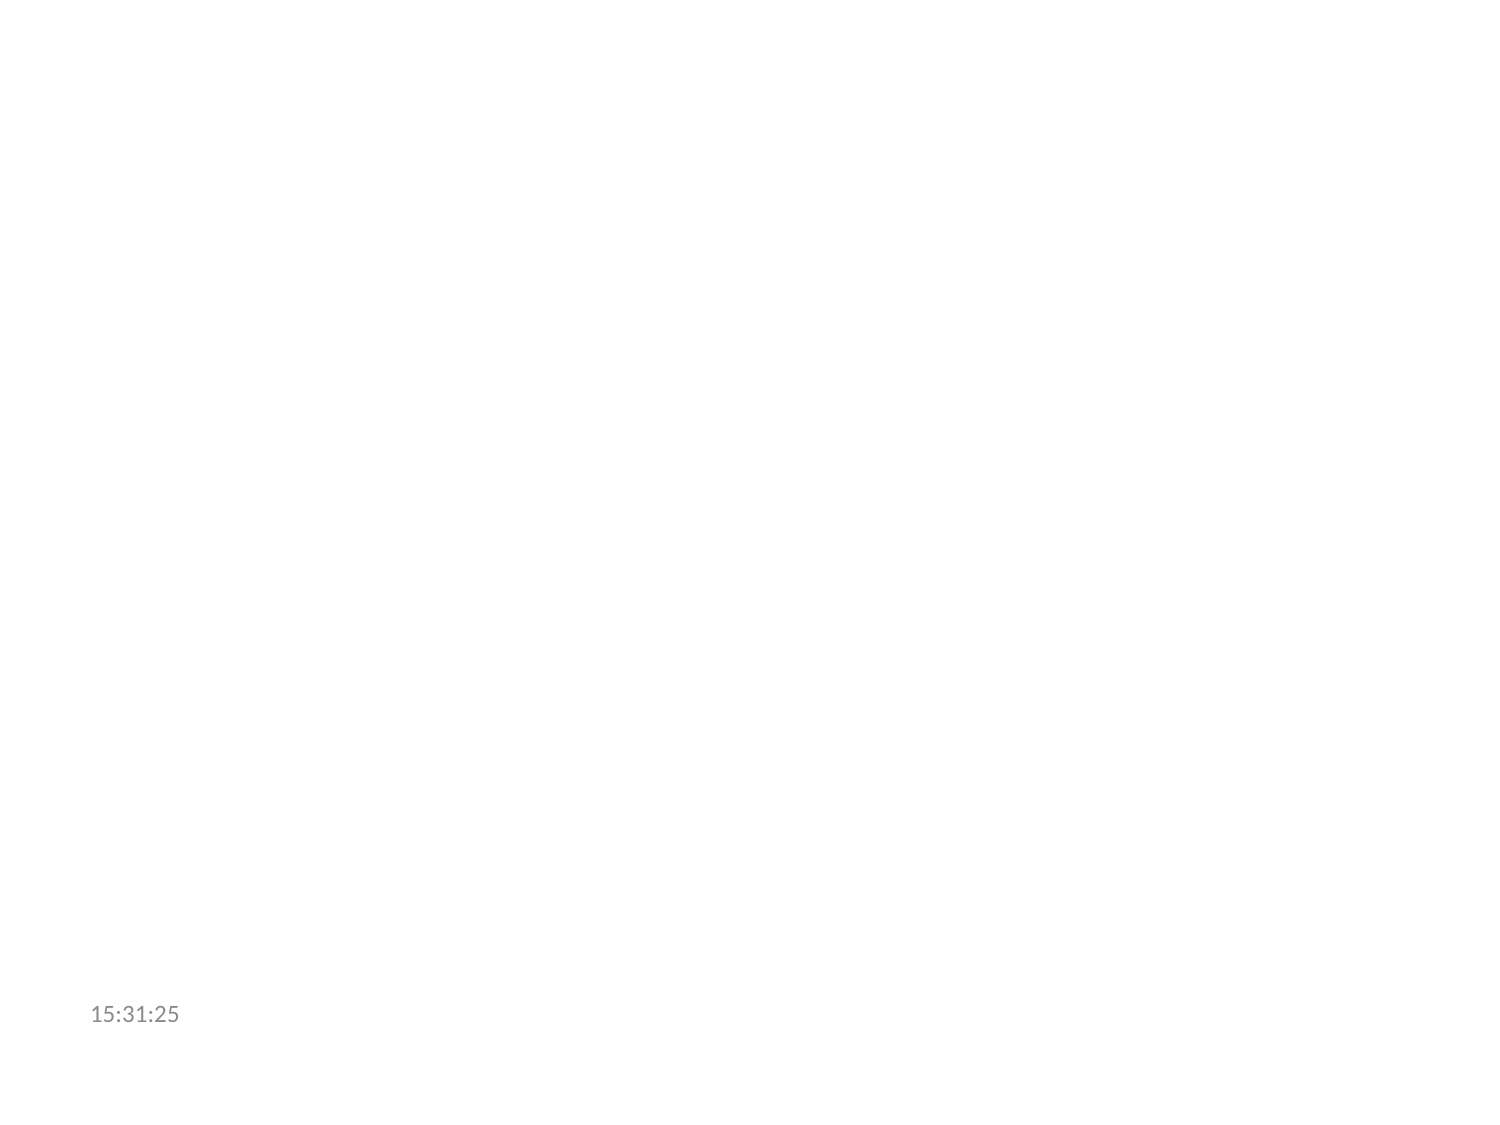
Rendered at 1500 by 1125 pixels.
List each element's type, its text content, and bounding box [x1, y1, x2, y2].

text_box 15:35:09 [75, 982, 425, 1043]
